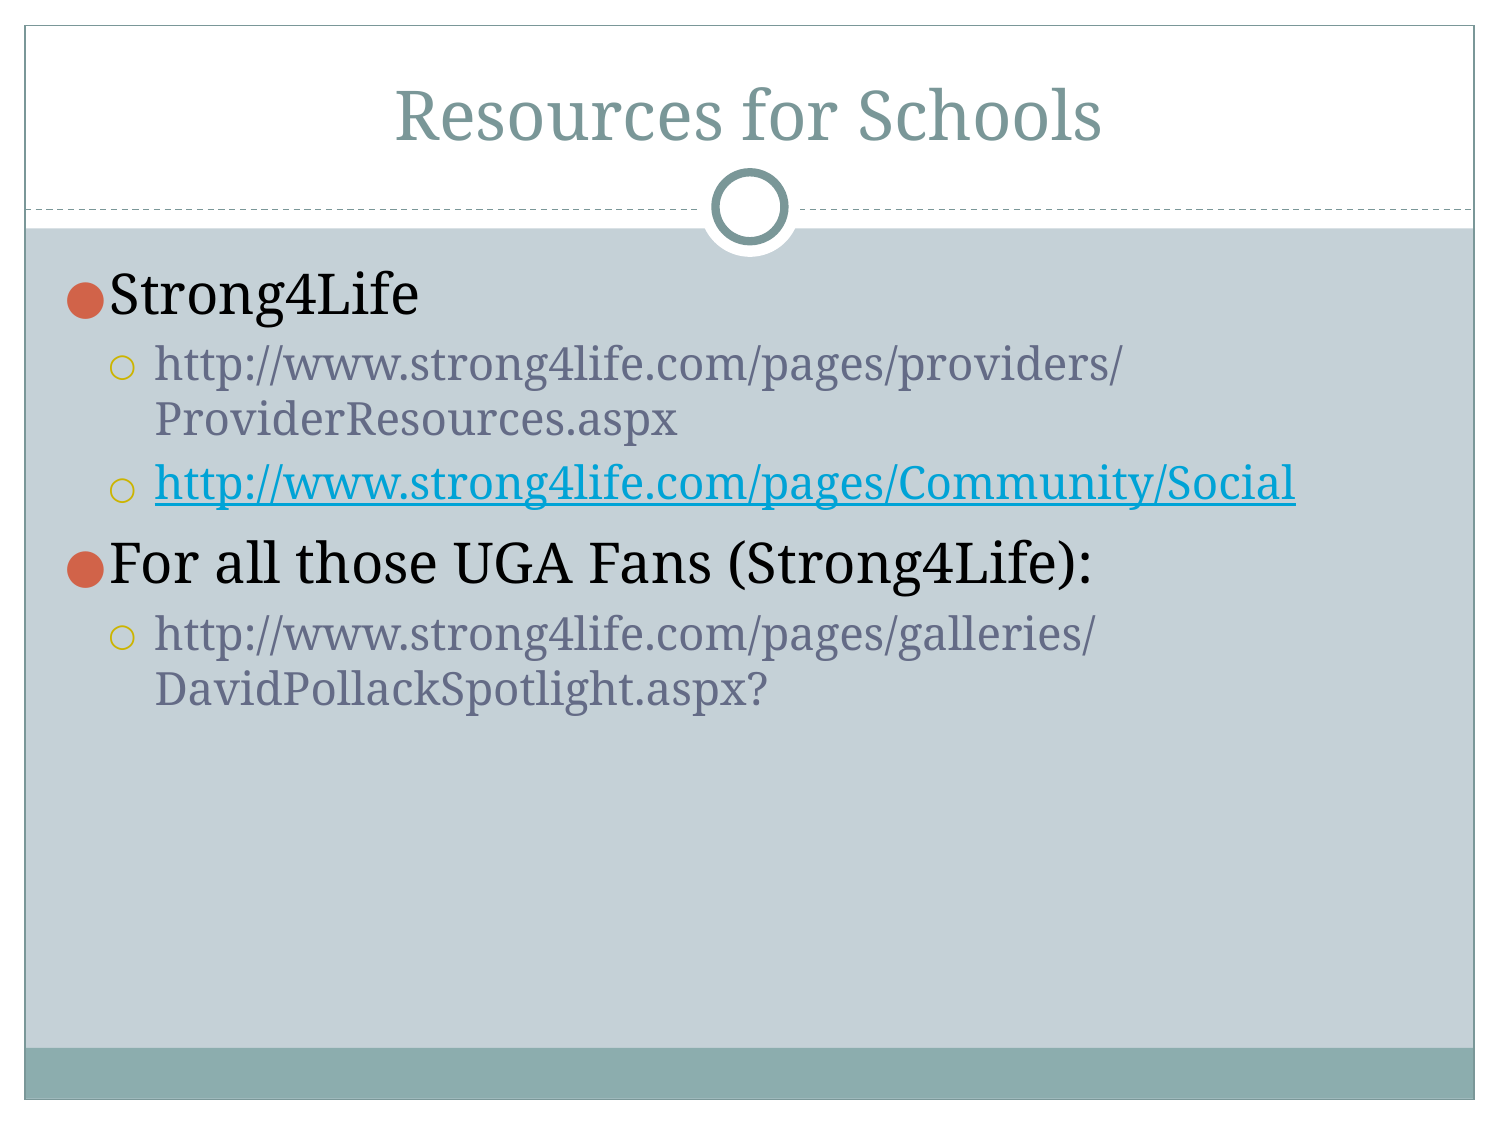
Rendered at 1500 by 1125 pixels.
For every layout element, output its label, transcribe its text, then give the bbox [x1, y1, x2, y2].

list Strong4Life http://www.strong4life.com/pages/providers/ProviderResources.aspx http://www.strong4life.com/pages/Community/Social For all those UGA Fans (Strong4Life): http://www.strong4life.com/pages/galleries/DavidPollackSpotlight.aspx? [49, 250, 1445, 1001]
title Resources for Schools [49, 37, 1450, 162]
